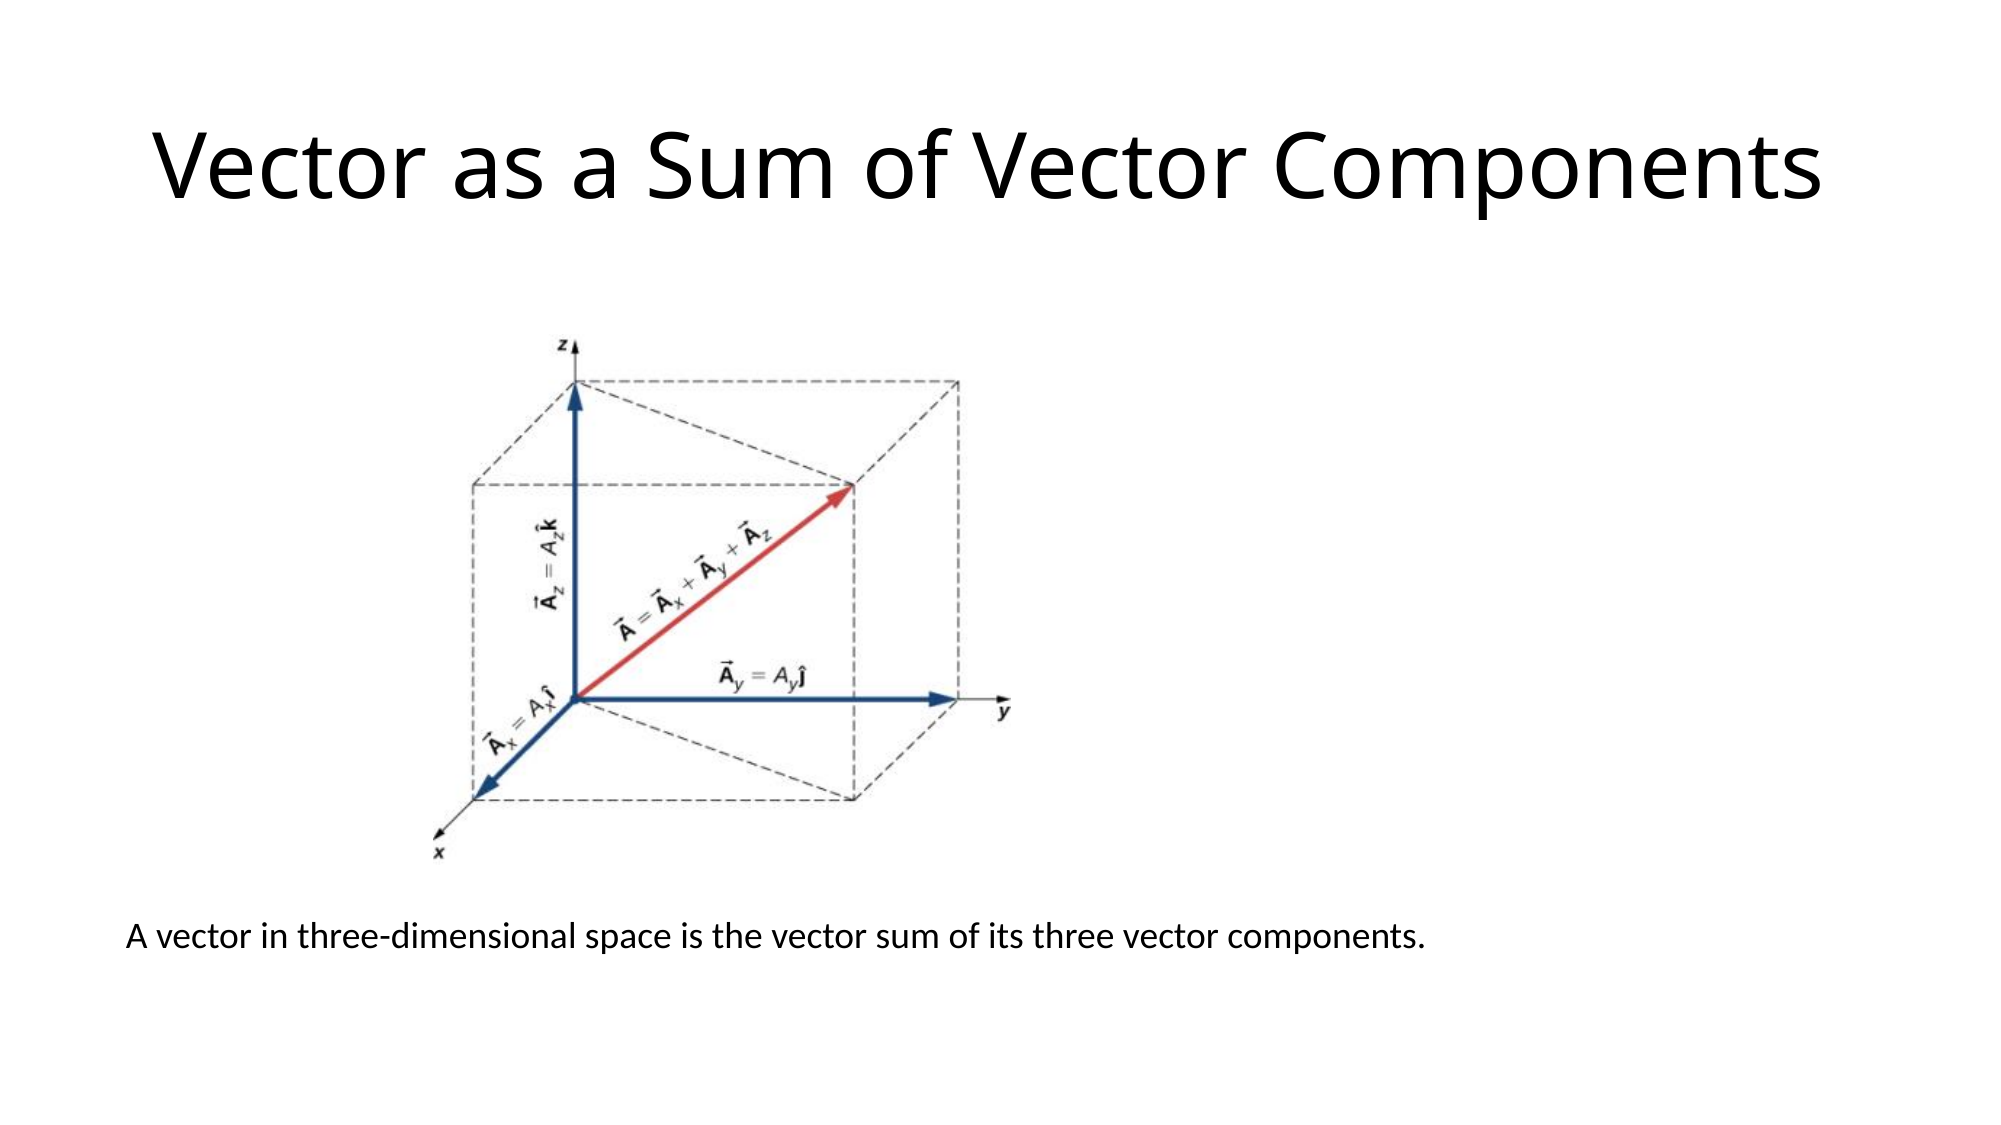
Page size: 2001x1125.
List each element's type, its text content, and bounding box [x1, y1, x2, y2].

title Vector as a Sum of Vector Components [137, 59, 1863, 278]
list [111, 334, 1334, 865]
text_box A vector in three-dimensional space is the vector sum of its three vector components. [111, 903, 1463, 963]
